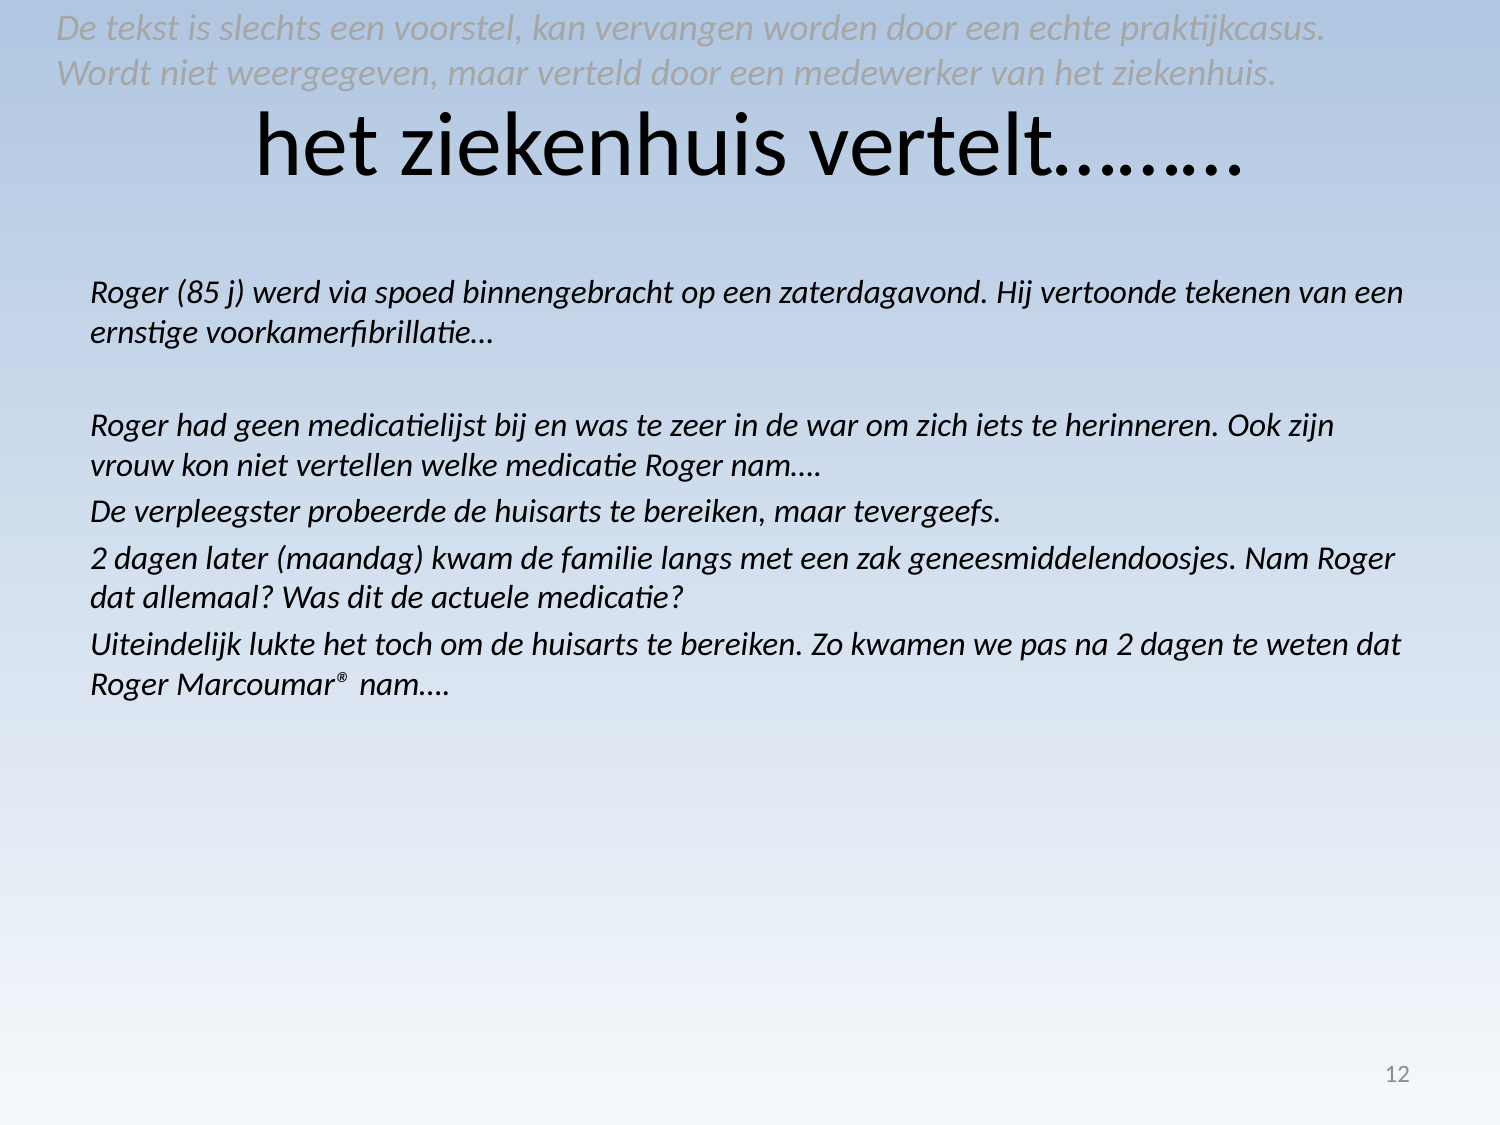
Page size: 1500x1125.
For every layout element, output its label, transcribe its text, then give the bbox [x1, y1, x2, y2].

list Roger (85 j) werd via spoed binnengebracht op een zaterdagavond. Hij vertoonde tekenen van een ernstige voorkamerfibrillatie… Roger had geen medicatielijst bij en was te zeer in de war om zich iets te herinneren. Ook zijn vrouw kon niet vertellen welke medicatie Roger nam…. De verpleegster probeerde de huisarts te bereiken, maar tevergeefs. 2 dagen later (maandag) kwam de familie langs met een zak geneesmiddelendoosjes. Nam Roger dat allemaal? Was dit de actuele medicatie? Uiteindelijk lukte het toch om de huisarts te bereiken. Zo kwamen we pas na 2 dagen te weten dat Roger Marcoumar® nam…. [75, 262, 1425, 1005]
text_box De tekst is slechts een voorstel, kan vervangen worden door een echte praktijkcasus. Wordt niet weergegeven, maar verteld door een medewerker van het ziekenhuis. [41, 0, 1425, 101]
slide_number 12 [1074, 1042, 1425, 1103]
title het ziekenhuis vertelt……… [75, 101, 1425, 233]
